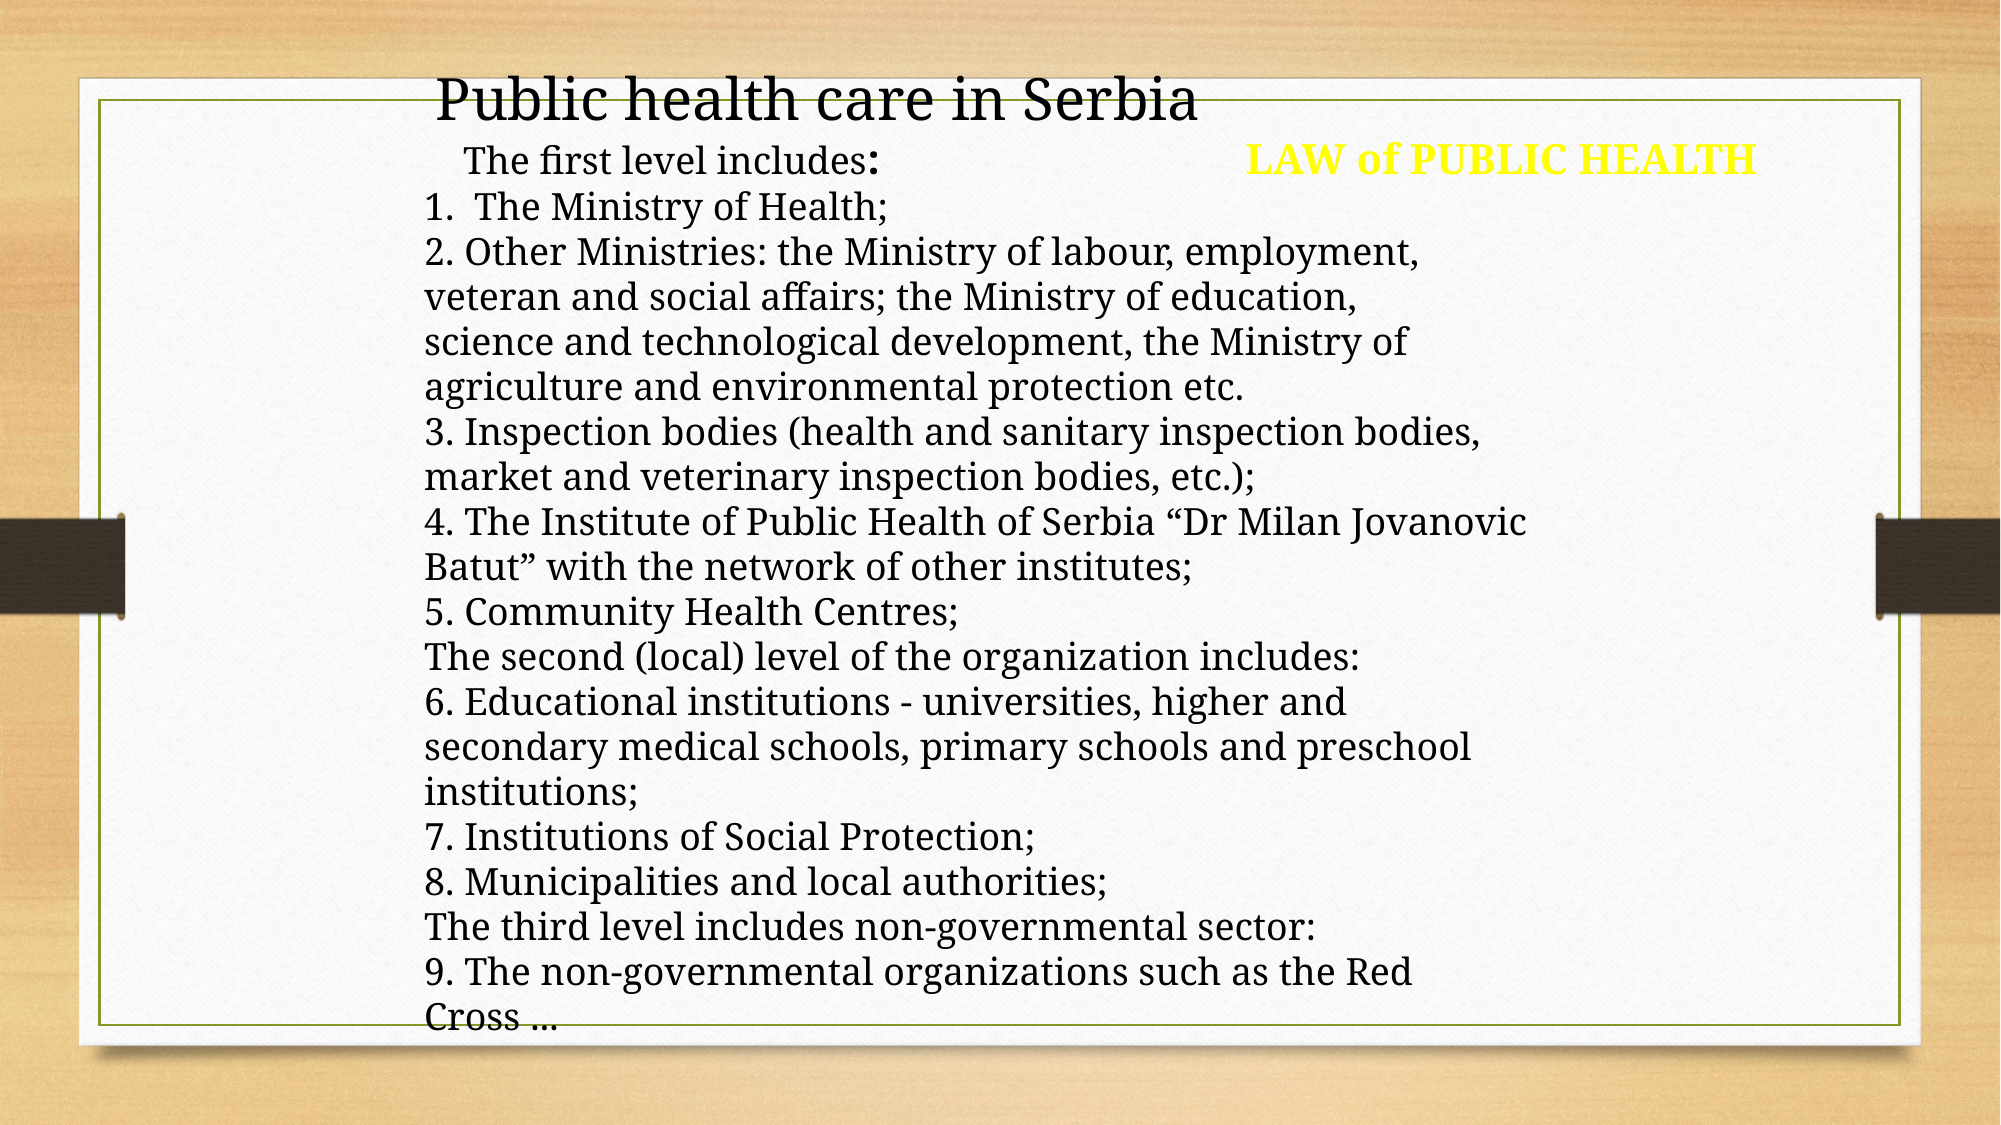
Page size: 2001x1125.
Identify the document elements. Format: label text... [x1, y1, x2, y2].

picture [0, 0, 2001, 1125]
text_box The first level includes: LAW of PUBLIC HEALTH 1. The Ministry of Health; 2. Other Ministries: the Ministry of labour, employment, veteran and social affairs; the Ministry of education, science and technological development, the Ministry of agriculture and environmental protection etc. 3. Inspection bodies (health and sanitary inspection bodies, market and veterinary inspection bodies, etc.); 4. The Institute of Public Health of Serbia “Dr Milan Jovanovic Batut” with the network of other institutes; 5. Community Health Centres; The second (local) level of the organization includes: 6. Educational institutions - universities, higher and secondary medical schools, primary schools and preschool institutions; 7. Institutions of Social Protection; 8. Municipalities and local authorities; The third level includes non-governmental sector: 9. The non-governmental organizations such as the Red Cross ... [409, 125, 2000, 1046]
text_box Public health care in Serbia [421, 54, 1591, 210]
